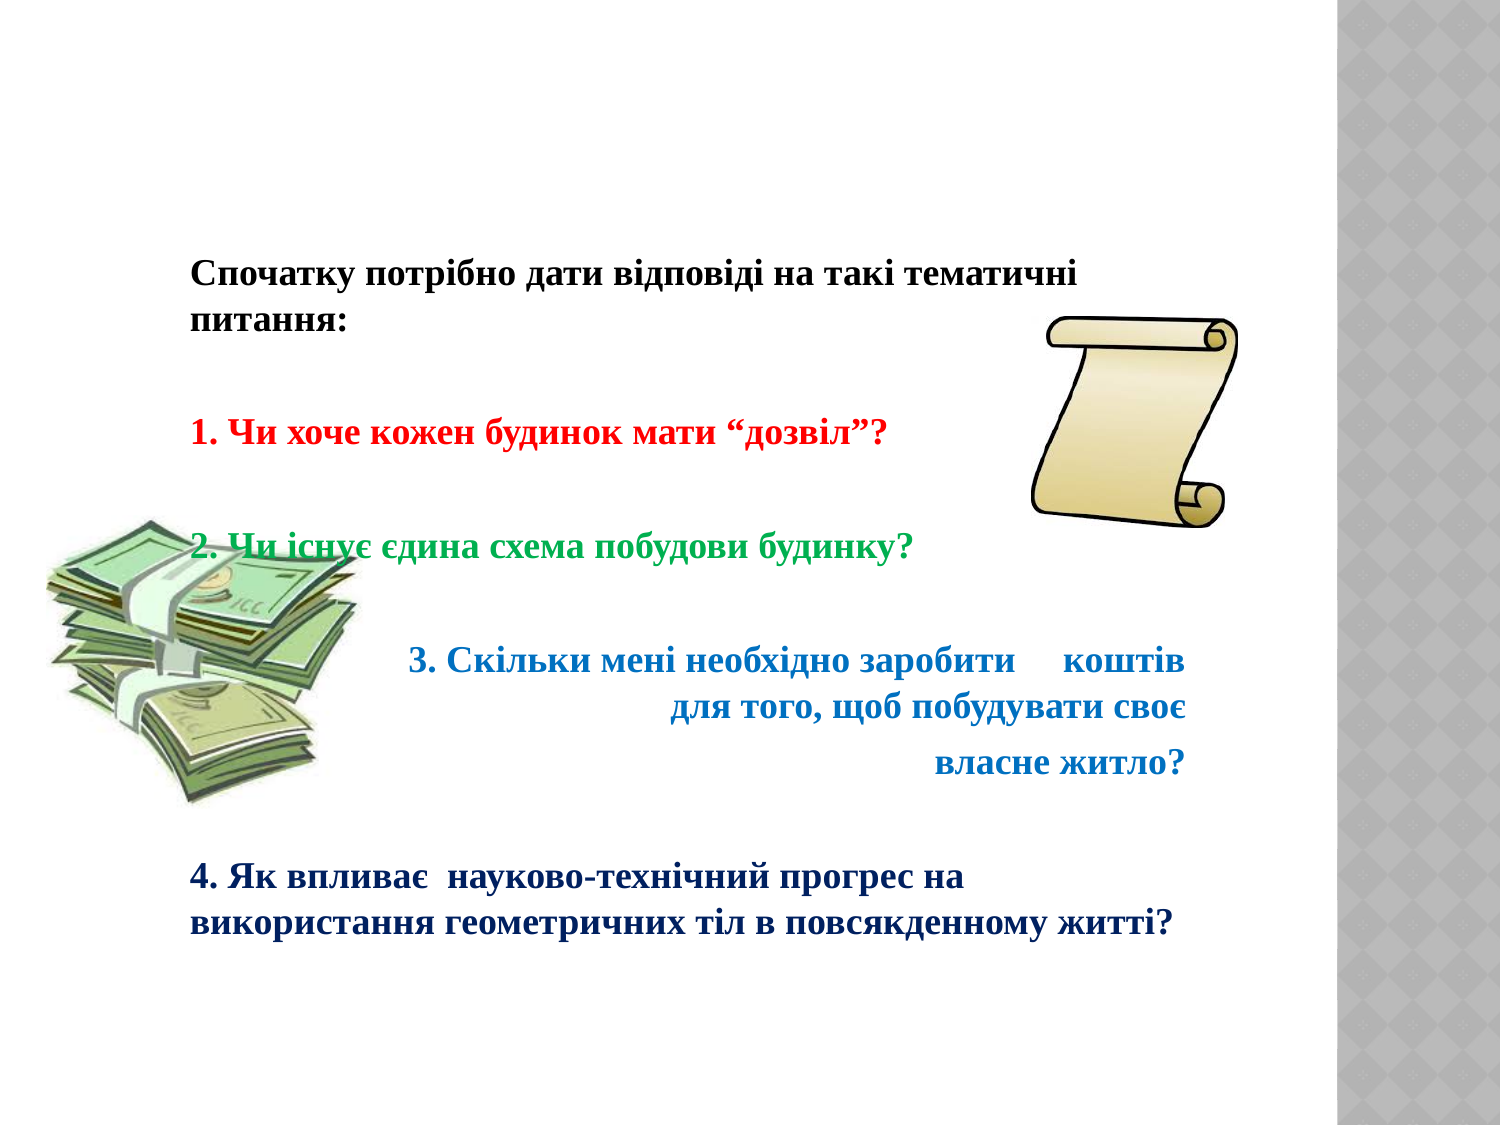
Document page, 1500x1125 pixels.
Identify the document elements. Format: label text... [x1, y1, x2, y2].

list Спочатку потрібно дати відповіді на такі тематичні питання: 1. Чи хоче кожен будинок мати “дозвіл”? 2. Чи існує єдина схема побудови будинку? 3. Скільки мені необхідно заробити коштів для того, щоб побудувати своє власне житло? 4. Як впливає науково-технічний прогрес на використання геометричних тіл в повсякденному житті? [174, 128, 1202, 950]
picture [1030, 315, 1238, 528]
picture [46, 515, 364, 810]
